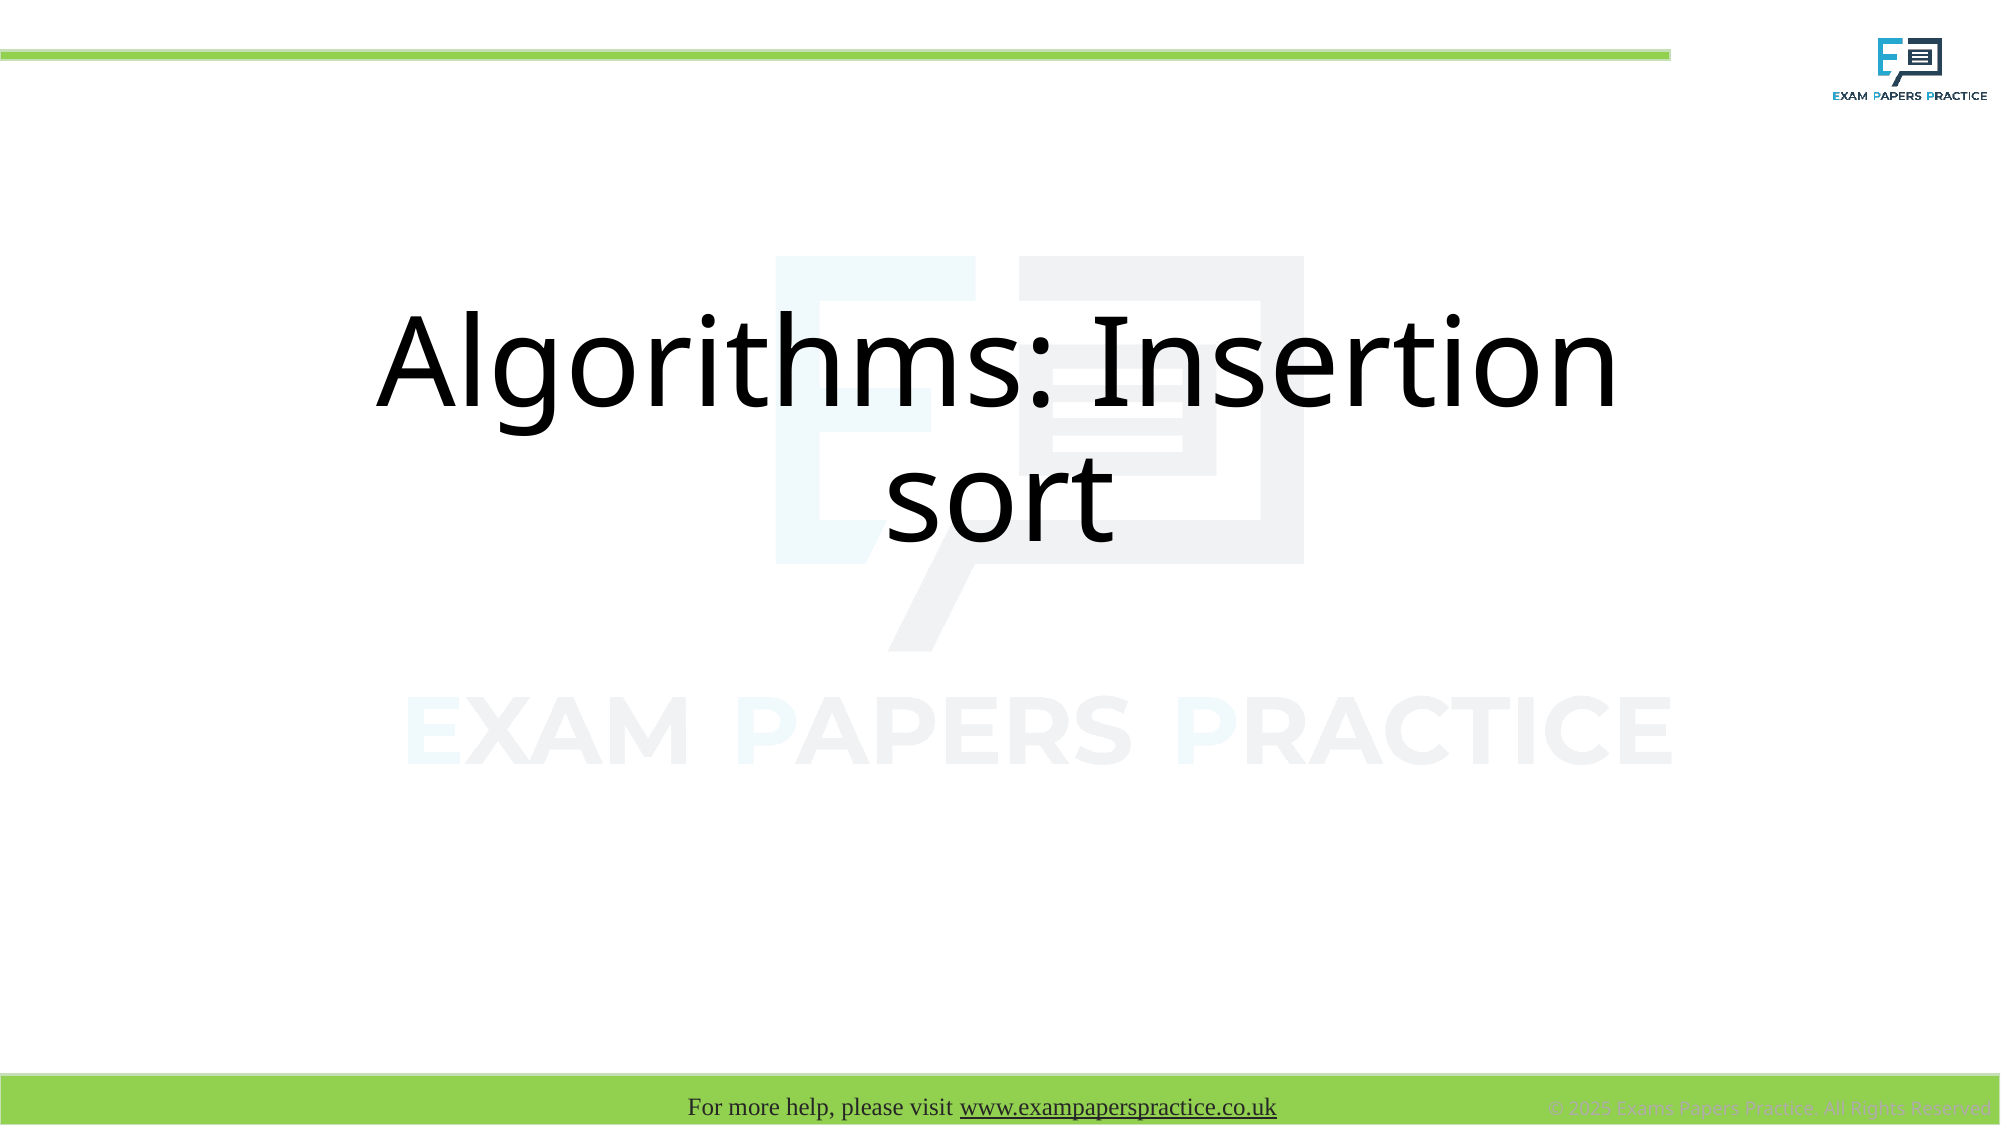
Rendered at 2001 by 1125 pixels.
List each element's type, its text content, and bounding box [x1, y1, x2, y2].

title Algorithms: Insertion sort [249, 184, 1750, 576]
